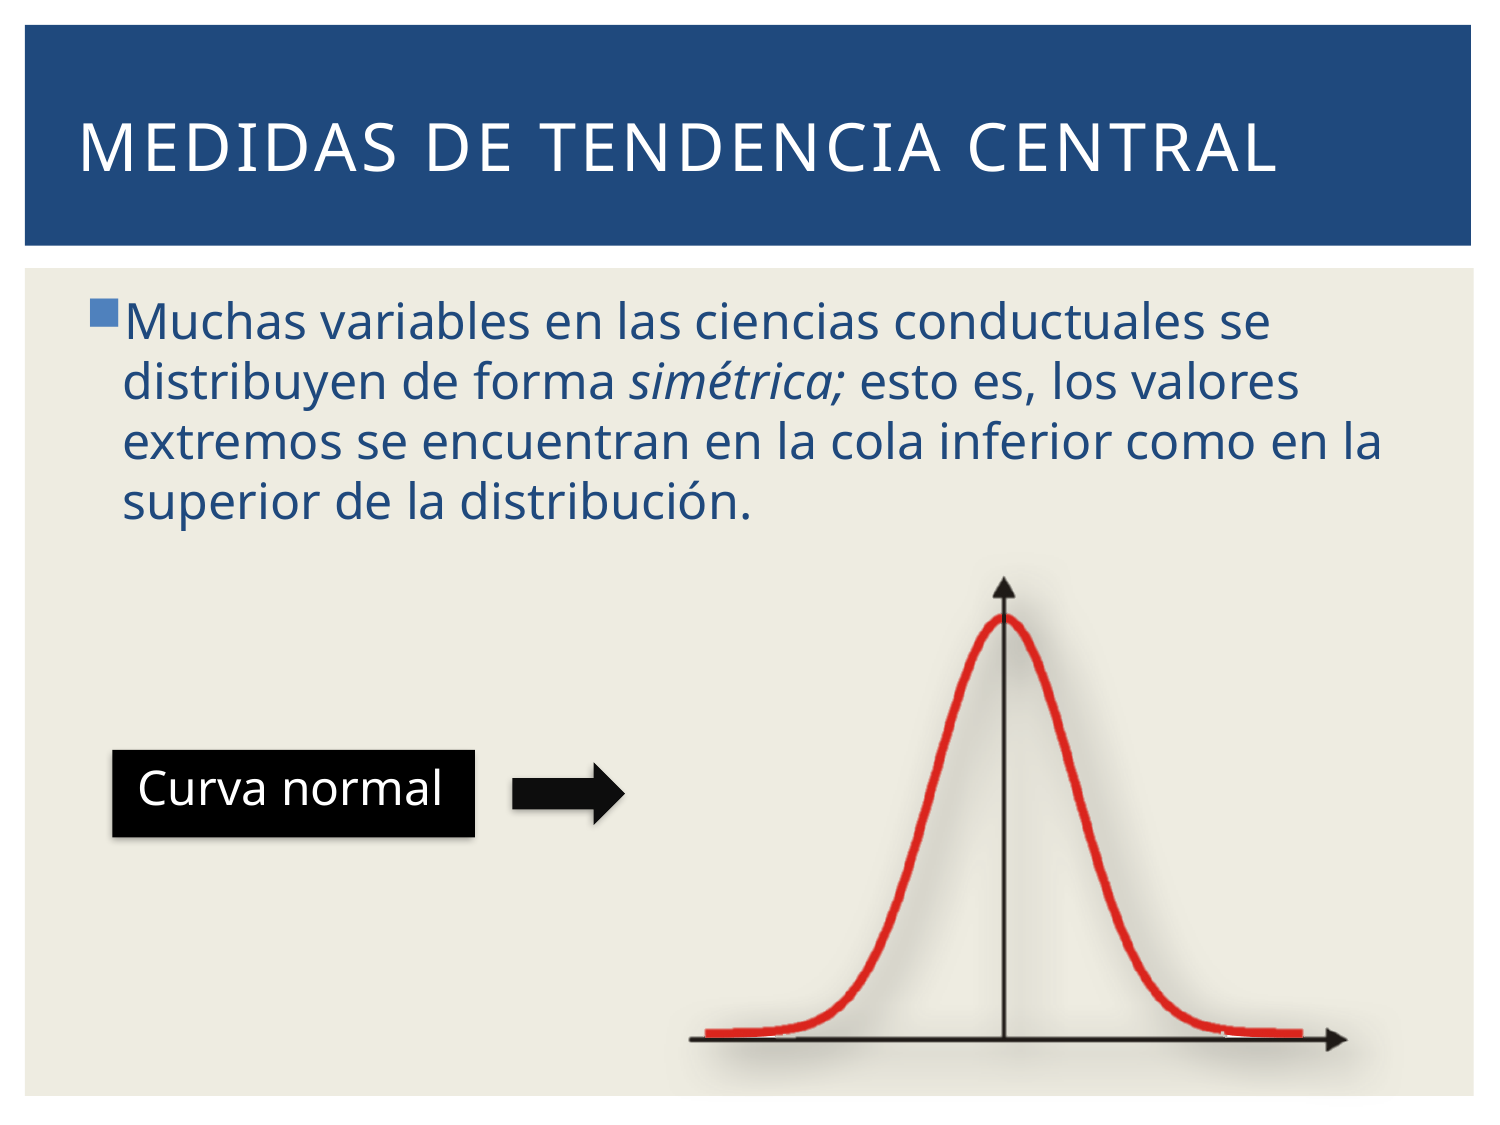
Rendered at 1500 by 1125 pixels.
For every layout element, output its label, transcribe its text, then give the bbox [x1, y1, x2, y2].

list Muchas variables en las ciencias conductuales se distribuyen de forma simétrica; esto es, los valores extremos se encuentran en la cola inferior como en la superior de la distribución. [62, 281, 1442, 563]
text_box Curva normal [109, 746, 479, 841]
title Medidas de tendencia central [62, 58, 1438, 232]
text_box [510, 761, 627, 827]
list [668, 562, 1369, 1061]
